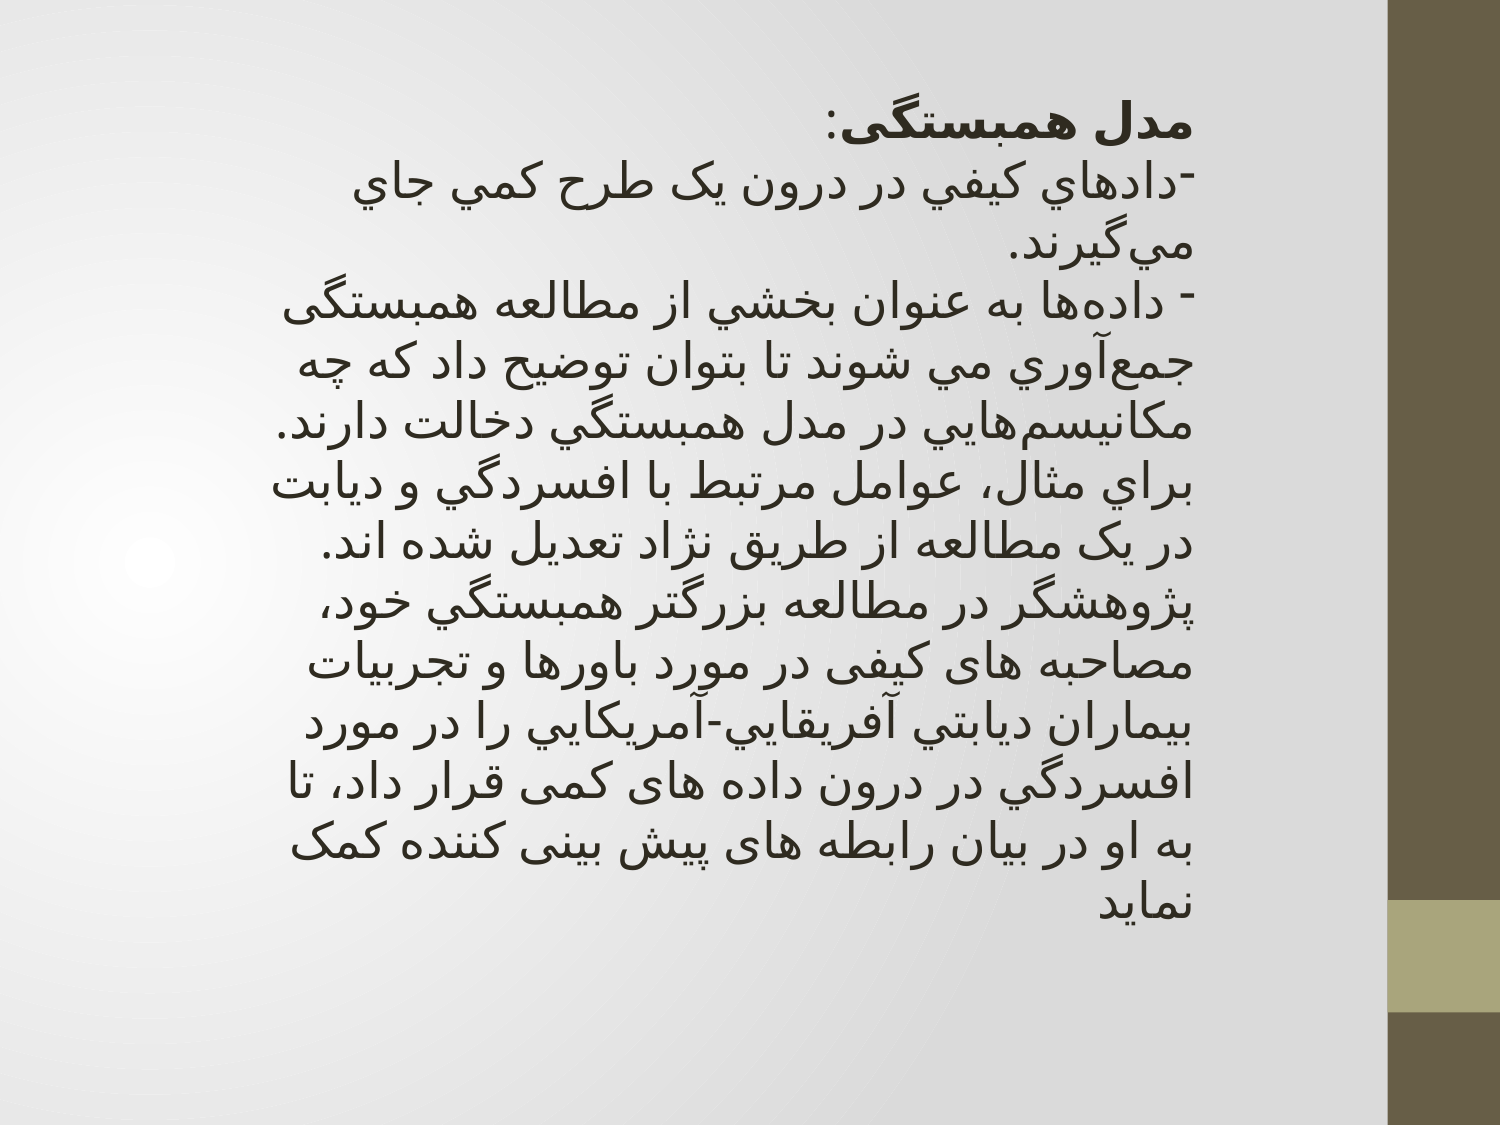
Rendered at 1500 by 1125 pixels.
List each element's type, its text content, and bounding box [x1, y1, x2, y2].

text_box مدل همبستگی: دادهاي كيفي در درون یک طرح كمي جاي مي‌گيرند. داده‌ها به عنوان بخشي از مطالعه همبستگی جمع‌آوري مي‌ شوند تا بتوان توضيح داد كه چه مكانيسم‌هايي در مدل همبستگي دخالت دارند. براي مثال، عوامل مرتبط با افسردگي و ديابت در یک مطالعه از طریق نژاد تعدیل شده اند. پژوهشگر در مطالعه بزرگتر همبستگي خود، مصاحبه های کیفی در مورد باورها و تجربيات بيماران ديابتي آفريقايي-آمريكايي را در مورد افسردگي در درون داده های کمی قرار داد، تا به او در بیان رابطه های پیش بینی کننده کمک نماید [253, 81, 1211, 937]
